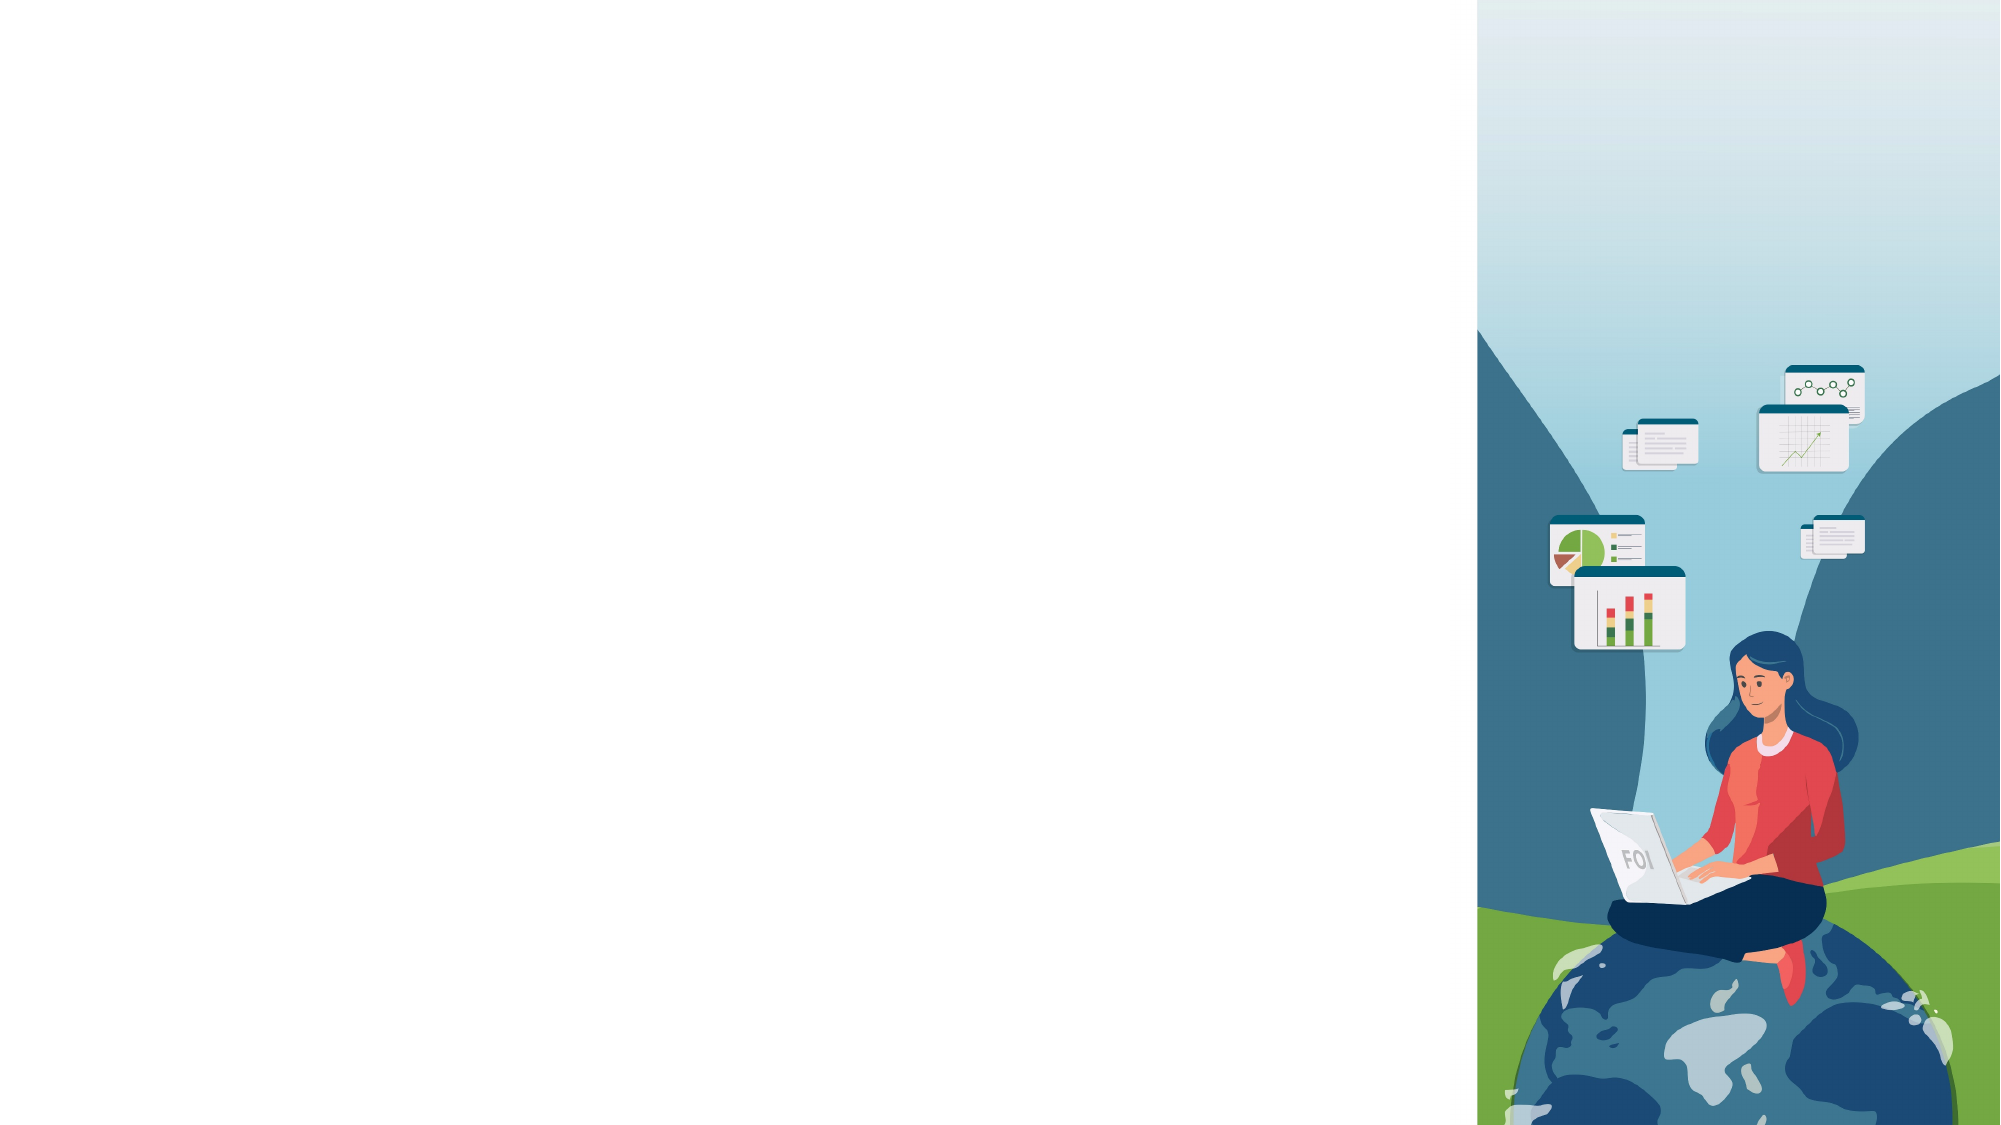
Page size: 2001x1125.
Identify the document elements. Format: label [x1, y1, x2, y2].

picture [1450, 0, 2000, 1125]
